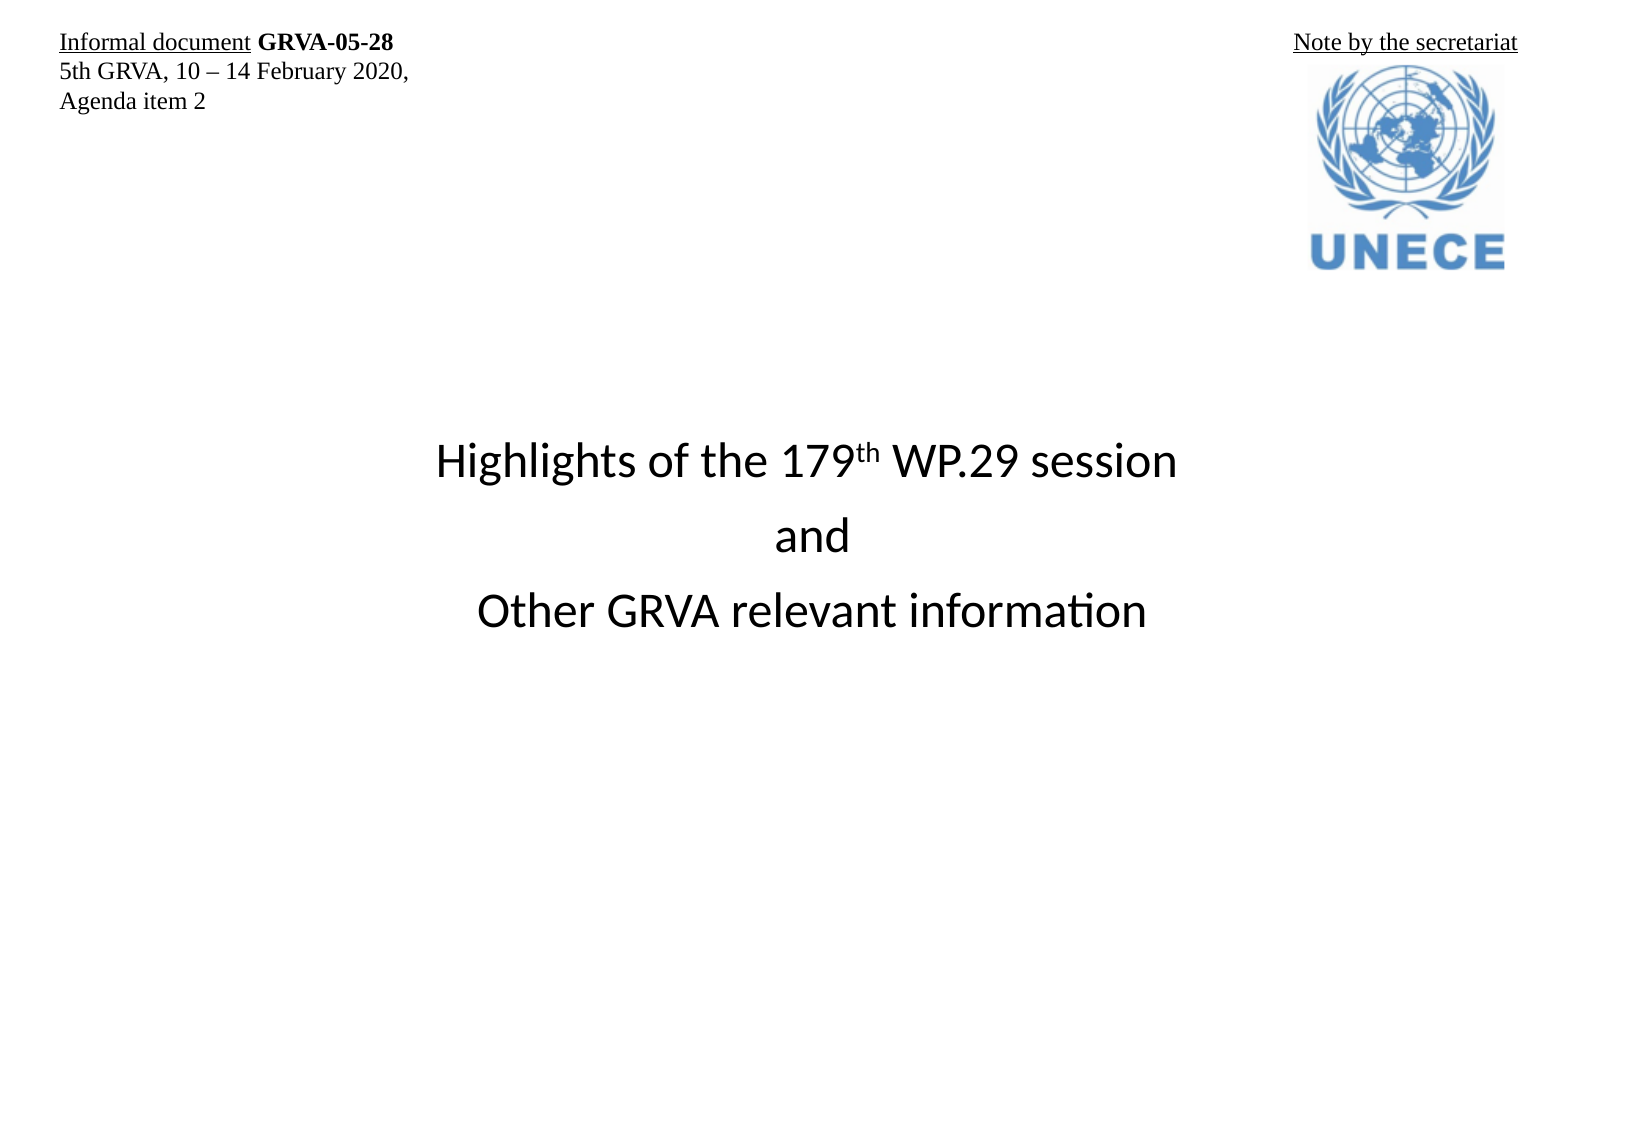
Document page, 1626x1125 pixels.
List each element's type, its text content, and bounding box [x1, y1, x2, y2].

subtitle Highlights of the 179th WP.29 session and Other GRVA relevant information [203, 426, 1422, 699]
text_box Note by the secretariat [1048, 18, 1534, 63]
picture [1305, 63, 1514, 278]
text_box Informal document GRVA-05-28 5th GRVA, 10 – 14 February 2020, Agenda item 2 [44, 17, 529, 123]
